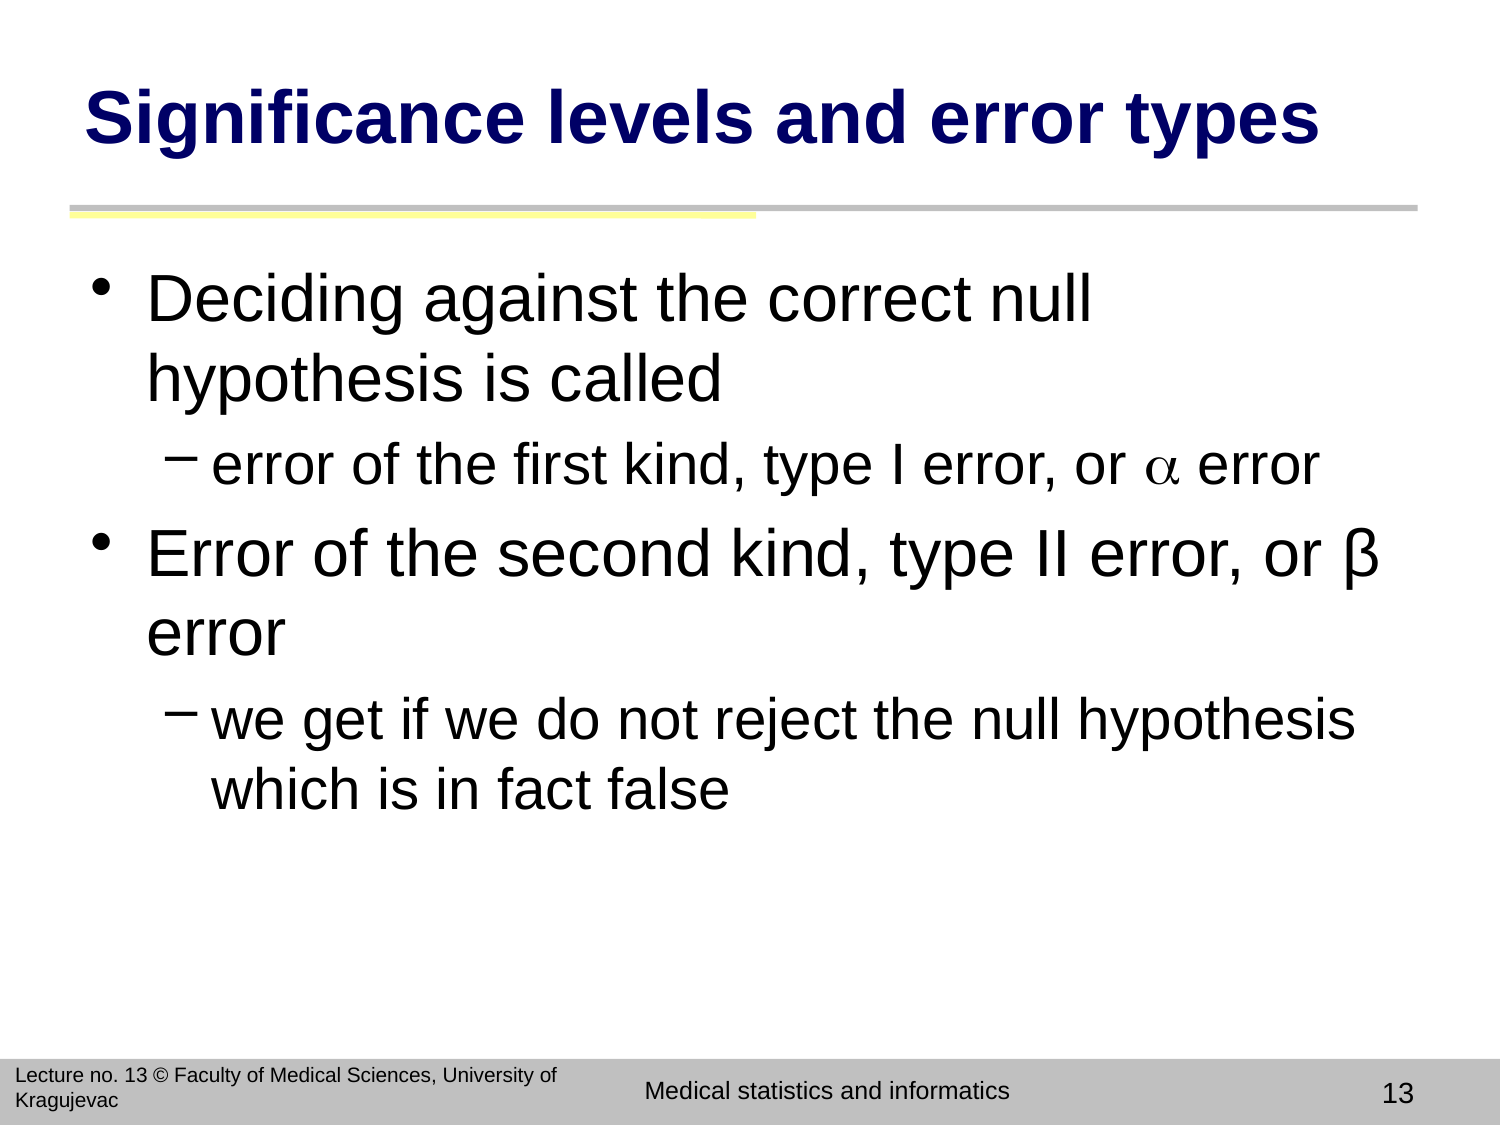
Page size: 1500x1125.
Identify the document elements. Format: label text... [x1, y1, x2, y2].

title Significance levels and error types [69, 19, 1426, 208]
list Deciding against the correct null hypothesis is called error of the first kind, type I error, or  error Error of the second kind, type II error, or β error we get if we do not reject the null hypothesis which is in fact false [74, 246, 1426, 1023]
footer Medical statistics and informatics [512, 1066, 1144, 1125]
slide_number Lecture no. 13 © Faculty of Medical Sciences, University of Kragujevac [0, 1053, 629, 1108]
slide_number 13 [1164, 1066, 1430, 1125]
